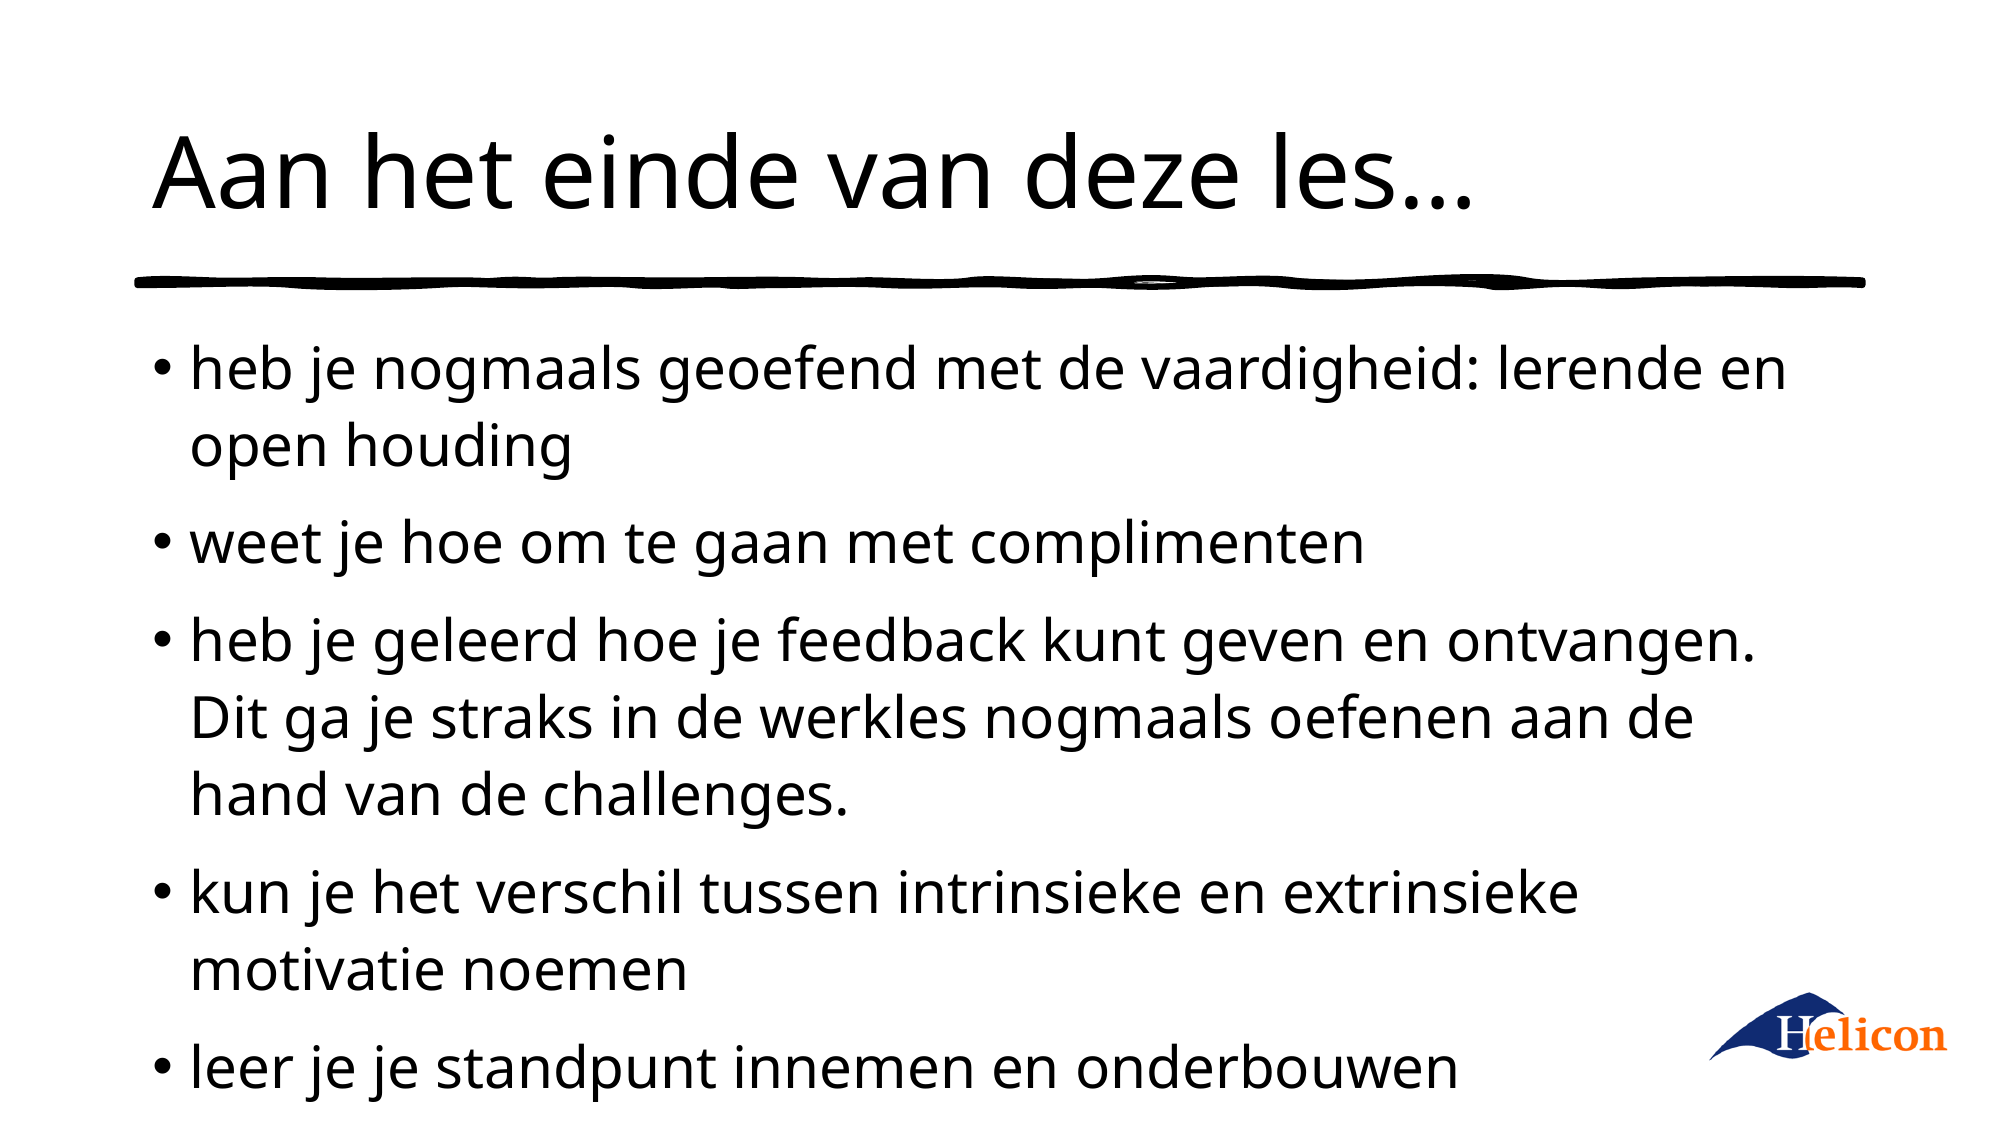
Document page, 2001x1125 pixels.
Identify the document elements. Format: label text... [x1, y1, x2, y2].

list heb je nogmaals geoefend met de vaardigheid: lerende en open houding weet je hoe om te gaan met complimenten heb je geleerd hoe je feedback kunt geven en ontvangen. Dit ga je straks in de werkles nogmaals oefenen aan de hand van de challenges. kun je het verschil tussen intrinsieke en extrinsieke motivatie noemen leer je je standpunt innemen en onderbouwen [137, 316, 1863, 1014]
picture [1671, 952, 2000, 1125]
title Aan het einde van deze les… [137, 59, 1863, 278]
